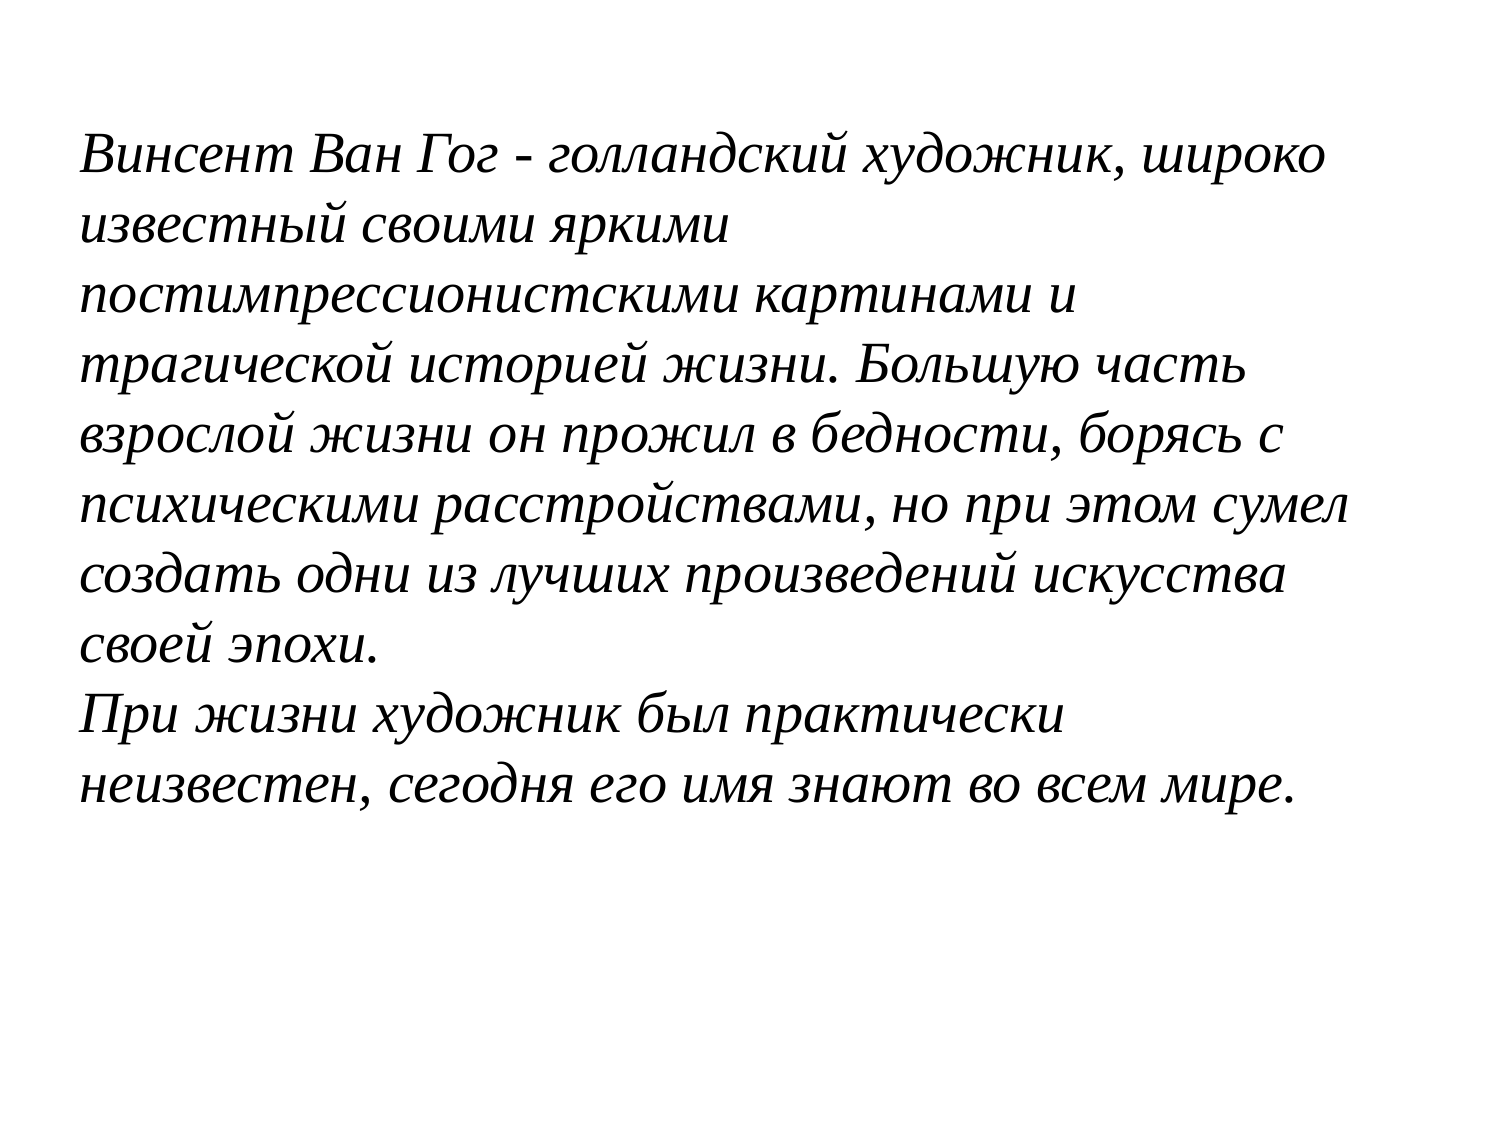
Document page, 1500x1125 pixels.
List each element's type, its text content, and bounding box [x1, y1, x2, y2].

text_box Винсент Ван Гог - голландский художник, широко известный своими яркими постимпрессионистскими картинами и трагической историей жизни. Большую часть взрослой жизни он прожил в бедности, борясь с психическими расстройствами, но при этом сумел создать одни из лучших произведений искусства своей эпохи. При жизни художник был практически неизвестен, сегодня его имя знают во всем мире. [64, 106, 1388, 822]
